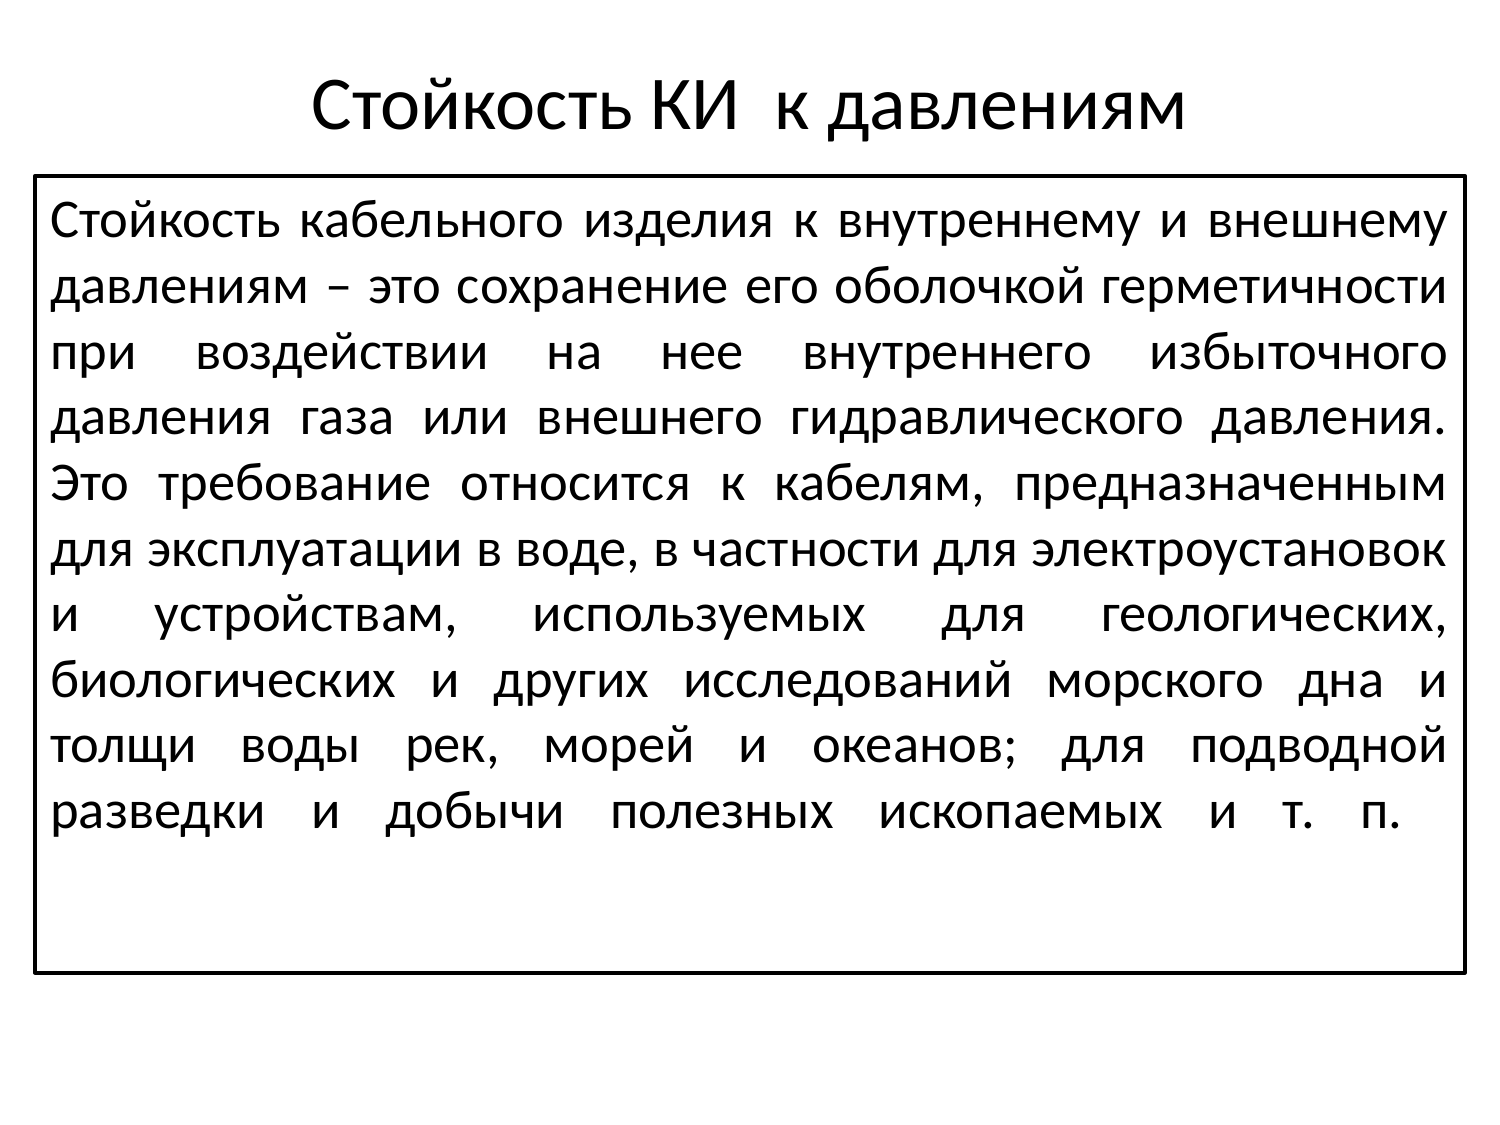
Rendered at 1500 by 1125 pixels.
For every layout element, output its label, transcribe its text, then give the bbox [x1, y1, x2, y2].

title Стойкость КИ к давлениям [75, 45, 1425, 153]
list Стойкость кабельного изделия к внутреннему и внешнему давлениям – это сохранение его оболочкой герметичности при воздействии на нее внутреннего избыточного давления газа или внешнего гидравлического давления. Это требование относится к кабелям, предназначенным для эксплуатации в воде, в частности для электроустановок и устройствам, используемых для геологических, биологических и других исследований морского дна и толщи воды рек, морей и океанов; для подводной разведки и добычи полезных ископаемых и т. п. [33, 174, 1467, 975]
